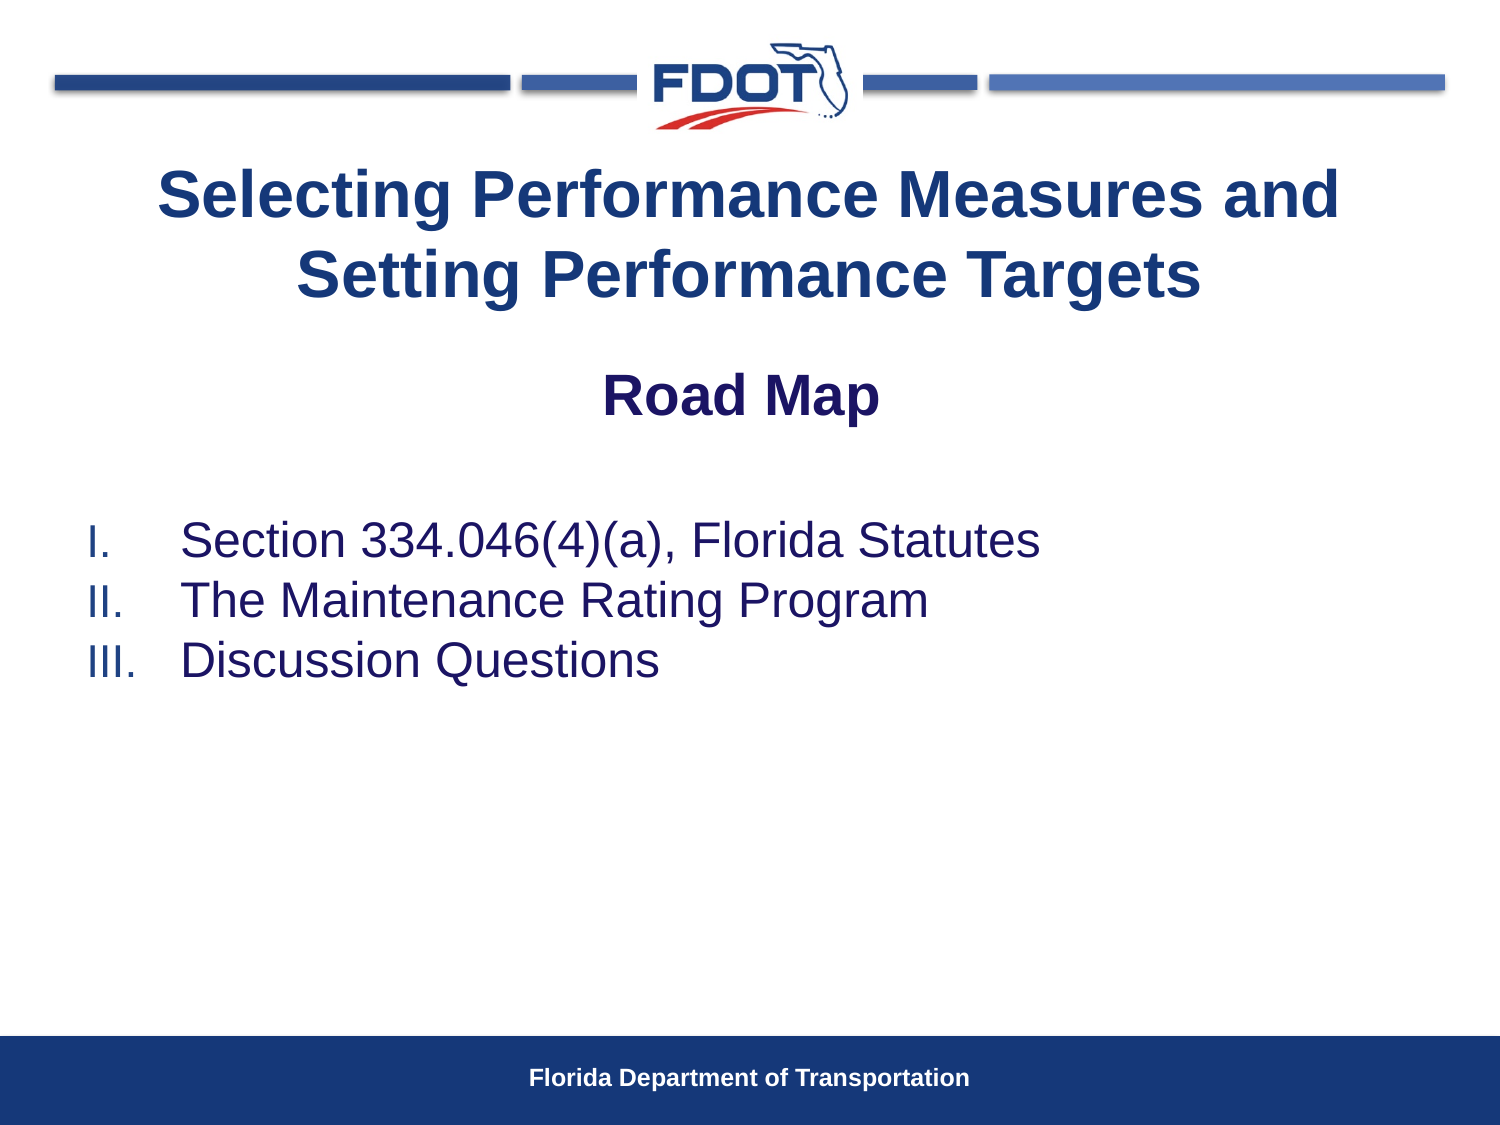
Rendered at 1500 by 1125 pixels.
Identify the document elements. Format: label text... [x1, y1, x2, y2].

list Road Map Section 334.046(4)(a), Florida Statutes The Maintenance Rating Program Discussion Questions [71, 350, 1429, 950]
title Selecting Performance Measures and Setting Performance Targets [71, 137, 1429, 325]
picture [637, 34, 863, 137]
